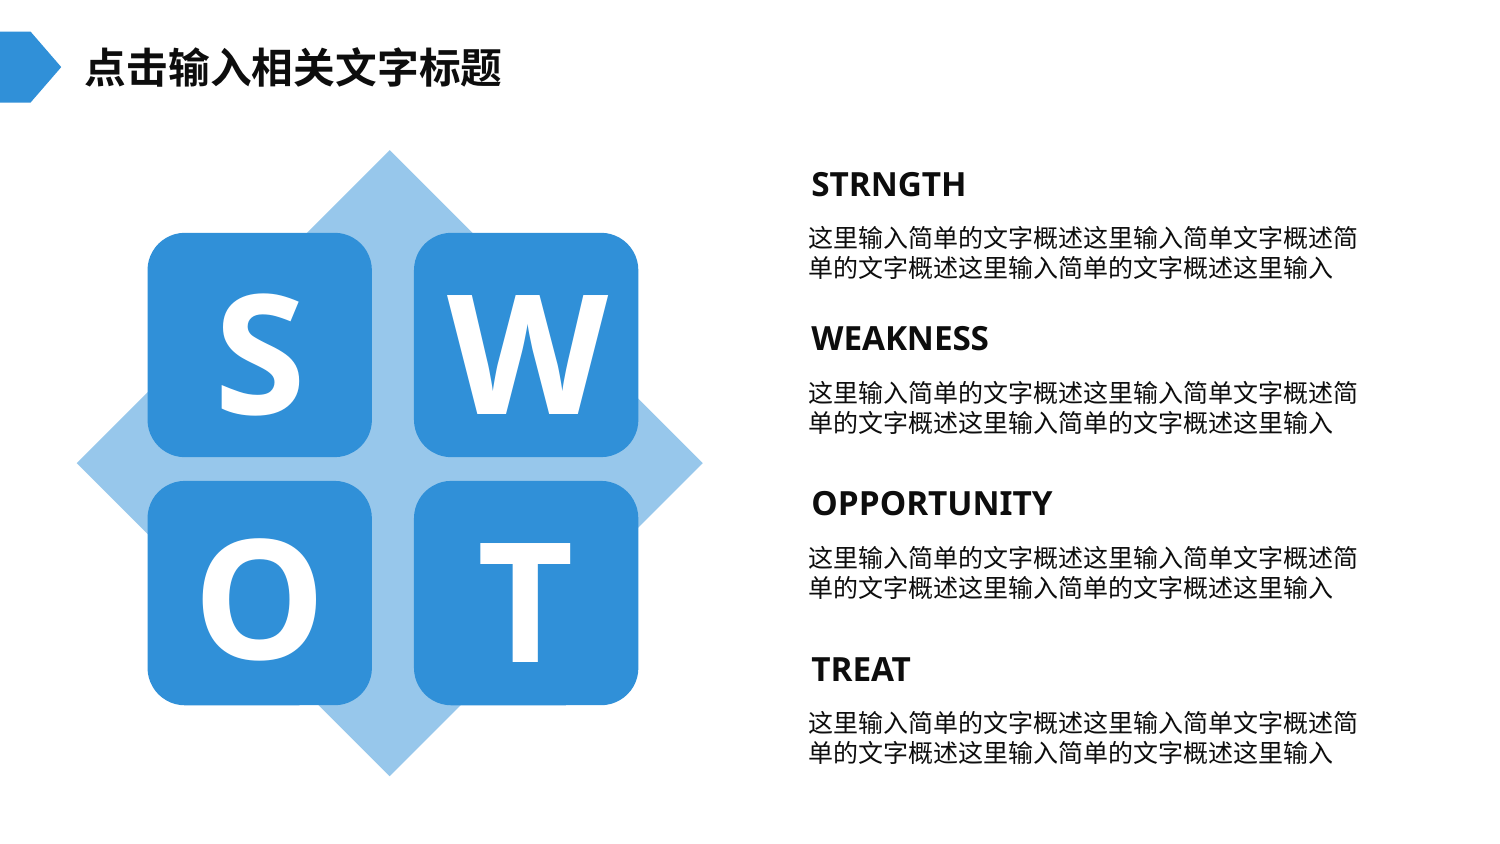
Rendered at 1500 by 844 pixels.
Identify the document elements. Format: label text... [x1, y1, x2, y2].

text_box 这里输入简单的文字概述这里输入简单文字概述简单的文字概述这里输入简单的文字概述这里输入 [794, 215, 1376, 291]
text_box [411, 230, 641, 455]
text_box 这里输入简单的文字概述这里输入简单文字概述简单的文字概述这里输入简单的文字概述这里输入 [794, 700, 1376, 776]
text_box [433, 455, 619, 460]
text_box 这里输入简单的文字概述这里输入简单文字概述简单的文字概述这里输入简单的文字概述这里输入 [794, 369, 1376, 445]
text_box T [463, 488, 590, 703]
text_box W [432, 240, 624, 455]
text_box STRNGTH [796, 155, 1129, 211]
text_box 点击输入相关文字标题 [70, 34, 518, 100]
text_box WEAKNESS [796, 309, 1129, 365]
text_box [411, 478, 641, 708]
text_box OPPORTUNITY [796, 475, 1129, 530]
text_box [145, 230, 375, 460]
text_box [0, 29, 63, 105]
text_box TREAT [796, 640, 1129, 696]
text_box O [178, 485, 341, 701]
text_box [145, 478, 375, 708]
text_box 这里输入简单的文字概述这里输入简单文字概述简单的文字概述这里输入简单的文字概述这里输入 [794, 535, 1376, 610]
text_box S [199, 240, 322, 455]
text_box [74, 148, 705, 779]
